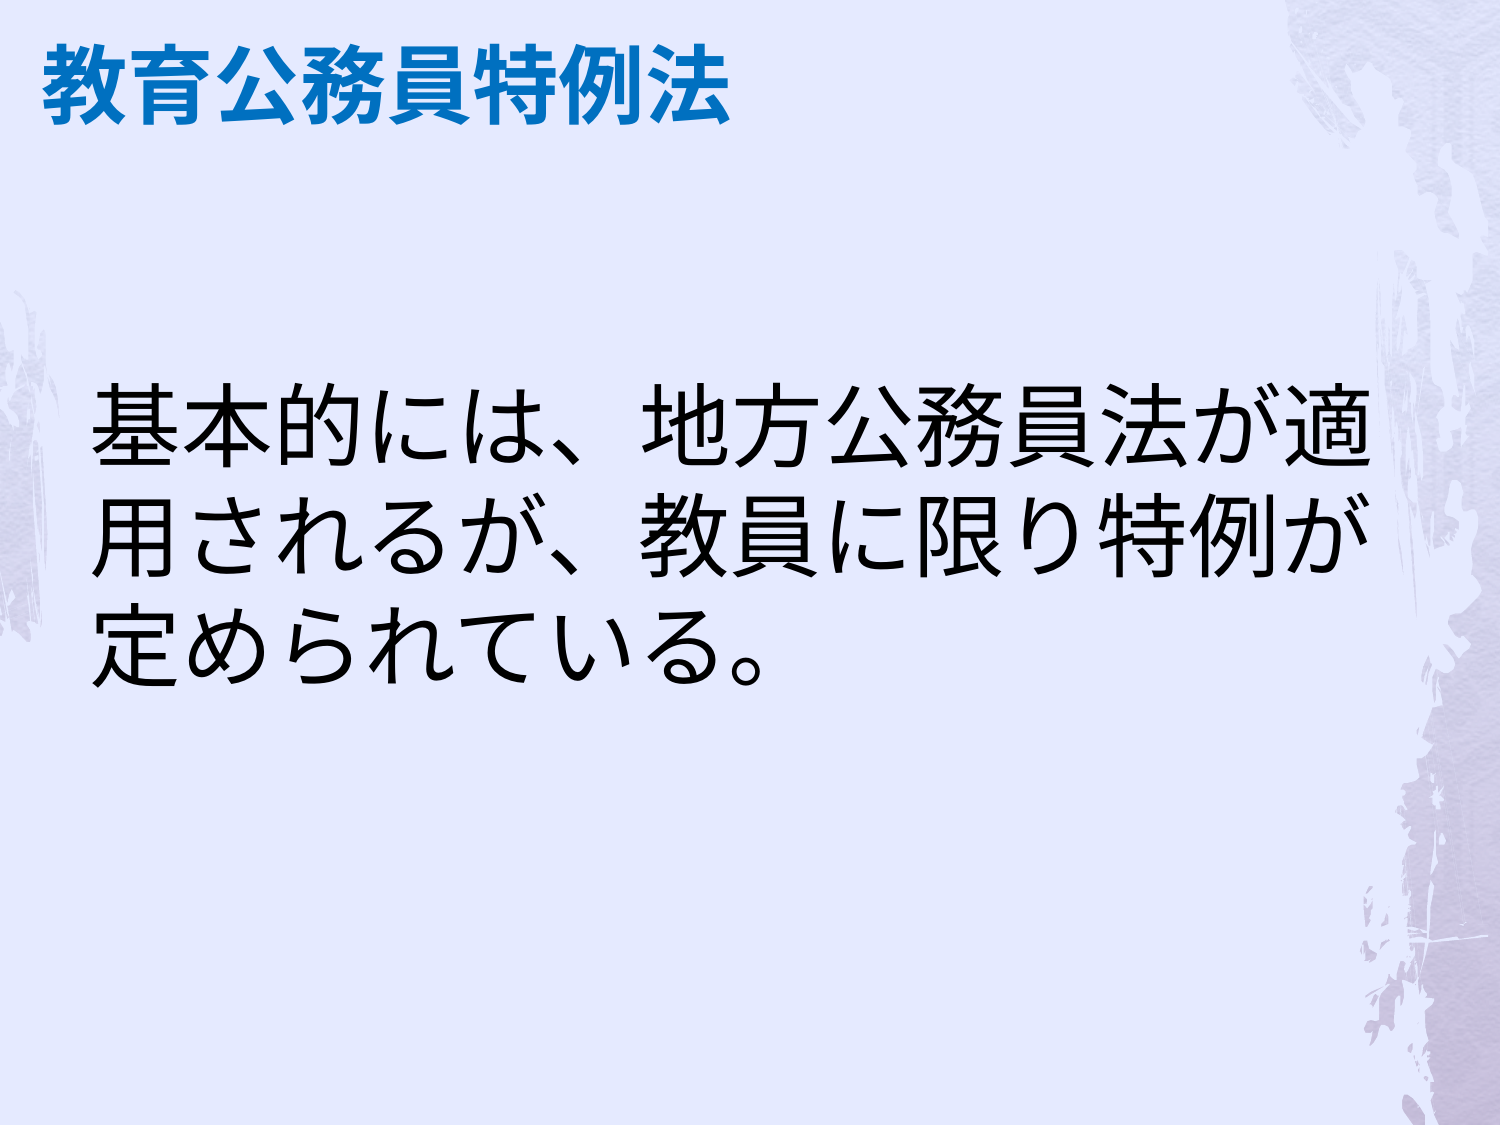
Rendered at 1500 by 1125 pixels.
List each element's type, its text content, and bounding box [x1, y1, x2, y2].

text_box 基本的には、地方公務員法が適用されるが、教員に限り特例が定められている。 [75, 361, 1447, 707]
text_box 教育公務員特例法 [41, 30, 1392, 135]
